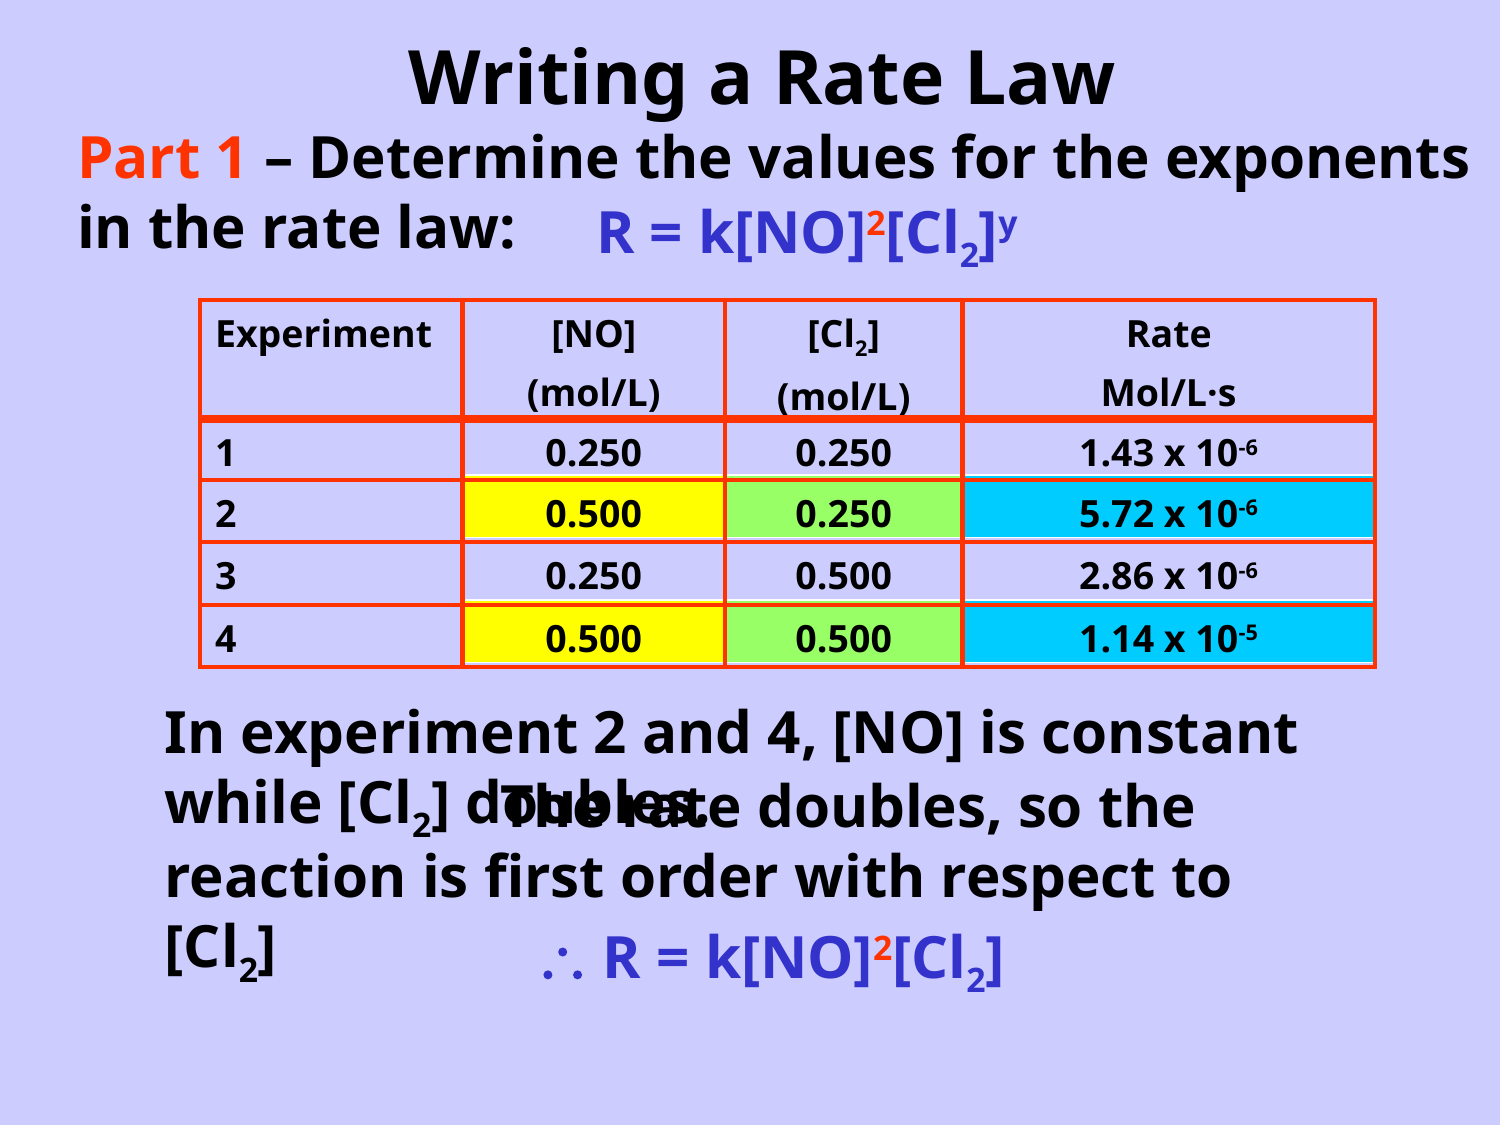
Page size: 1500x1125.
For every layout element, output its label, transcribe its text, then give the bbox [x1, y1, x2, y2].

table_cell 2.86 x 10-6 [965, 544, 1373, 603]
table_cell 2 [202, 482, 460, 540]
table_cell 0.500 [727, 544, 960, 603]
table_cell 0.500 [727, 607, 960, 665]
table_cell 0.250 [727, 482, 960, 540]
table_header Rate Mol/L·s [965, 302, 1373, 415]
table_cell 1 [202, 423, 460, 478]
text_box Part 1 – Determine the values for the exponents in the rate law: [62, 112, 1500, 268]
text_box R = k[NO]2[Cl2]y [581, 187, 1033, 282]
table_cell 1.43 x 10-6 [965, 423, 1373, 478]
table_cell 5.72 x 10-6 [965, 482, 1373, 540]
table_cell 0.250 [465, 423, 723, 478]
text_box In experiment 2 and 4, [NO] is constant while [Cl2] doubles. [150, 687, 1453, 852]
table_cell 1.14 x 10-5 [965, 607, 1373, 665]
table_cell 0.250 [727, 423, 960, 478]
table_header [NO] (mol/L) [465, 302, 723, 415]
text_box  R = k[NO]2[Cl2] [522, 912, 1020, 1007]
table_header Experiment [202, 302, 460, 415]
table_cell 3 [202, 544, 460, 603]
text_box [259, 549, 291, 635]
table_header [Cl2] (mol/L) [727, 302, 960, 415]
title Writing a Rate Law [112, 0, 1413, 112]
table_cell 4 [202, 607, 460, 665]
table_cell 0.250 [465, 544, 723, 603]
table_cell 0.500 [465, 482, 723, 540]
table_cell 0.500 [465, 607, 723, 665]
text_box The rate doubles, so the reaction is first order with respect to [Cl2] [149, 762, 1363, 997]
